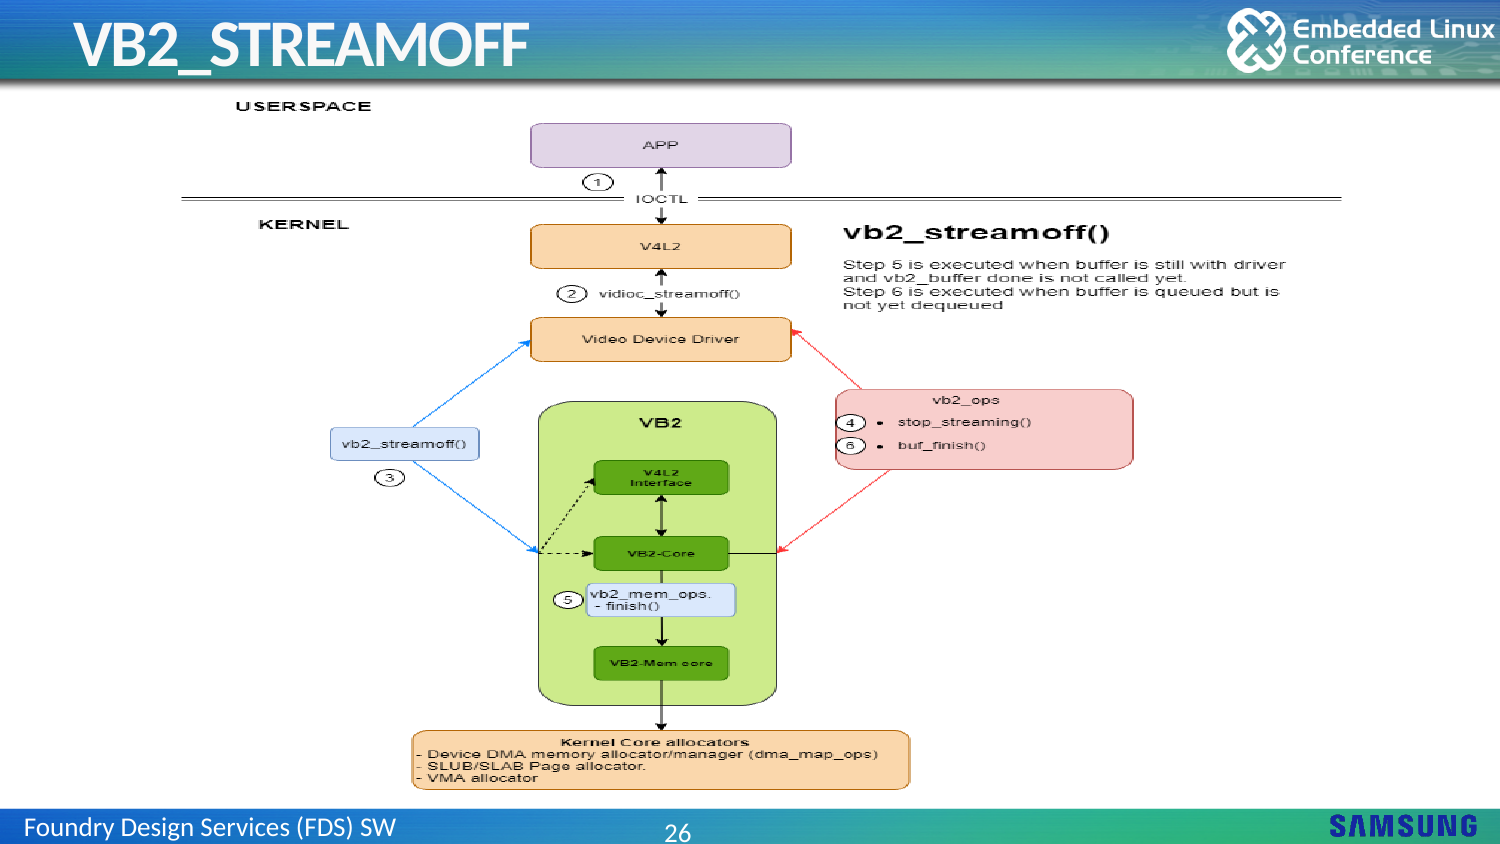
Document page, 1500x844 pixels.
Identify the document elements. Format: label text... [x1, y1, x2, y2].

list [174, 92, 1351, 795]
title VB2_STREAMOFF [58, 1, 1430, 78]
picture [0, 0, 1500, 844]
